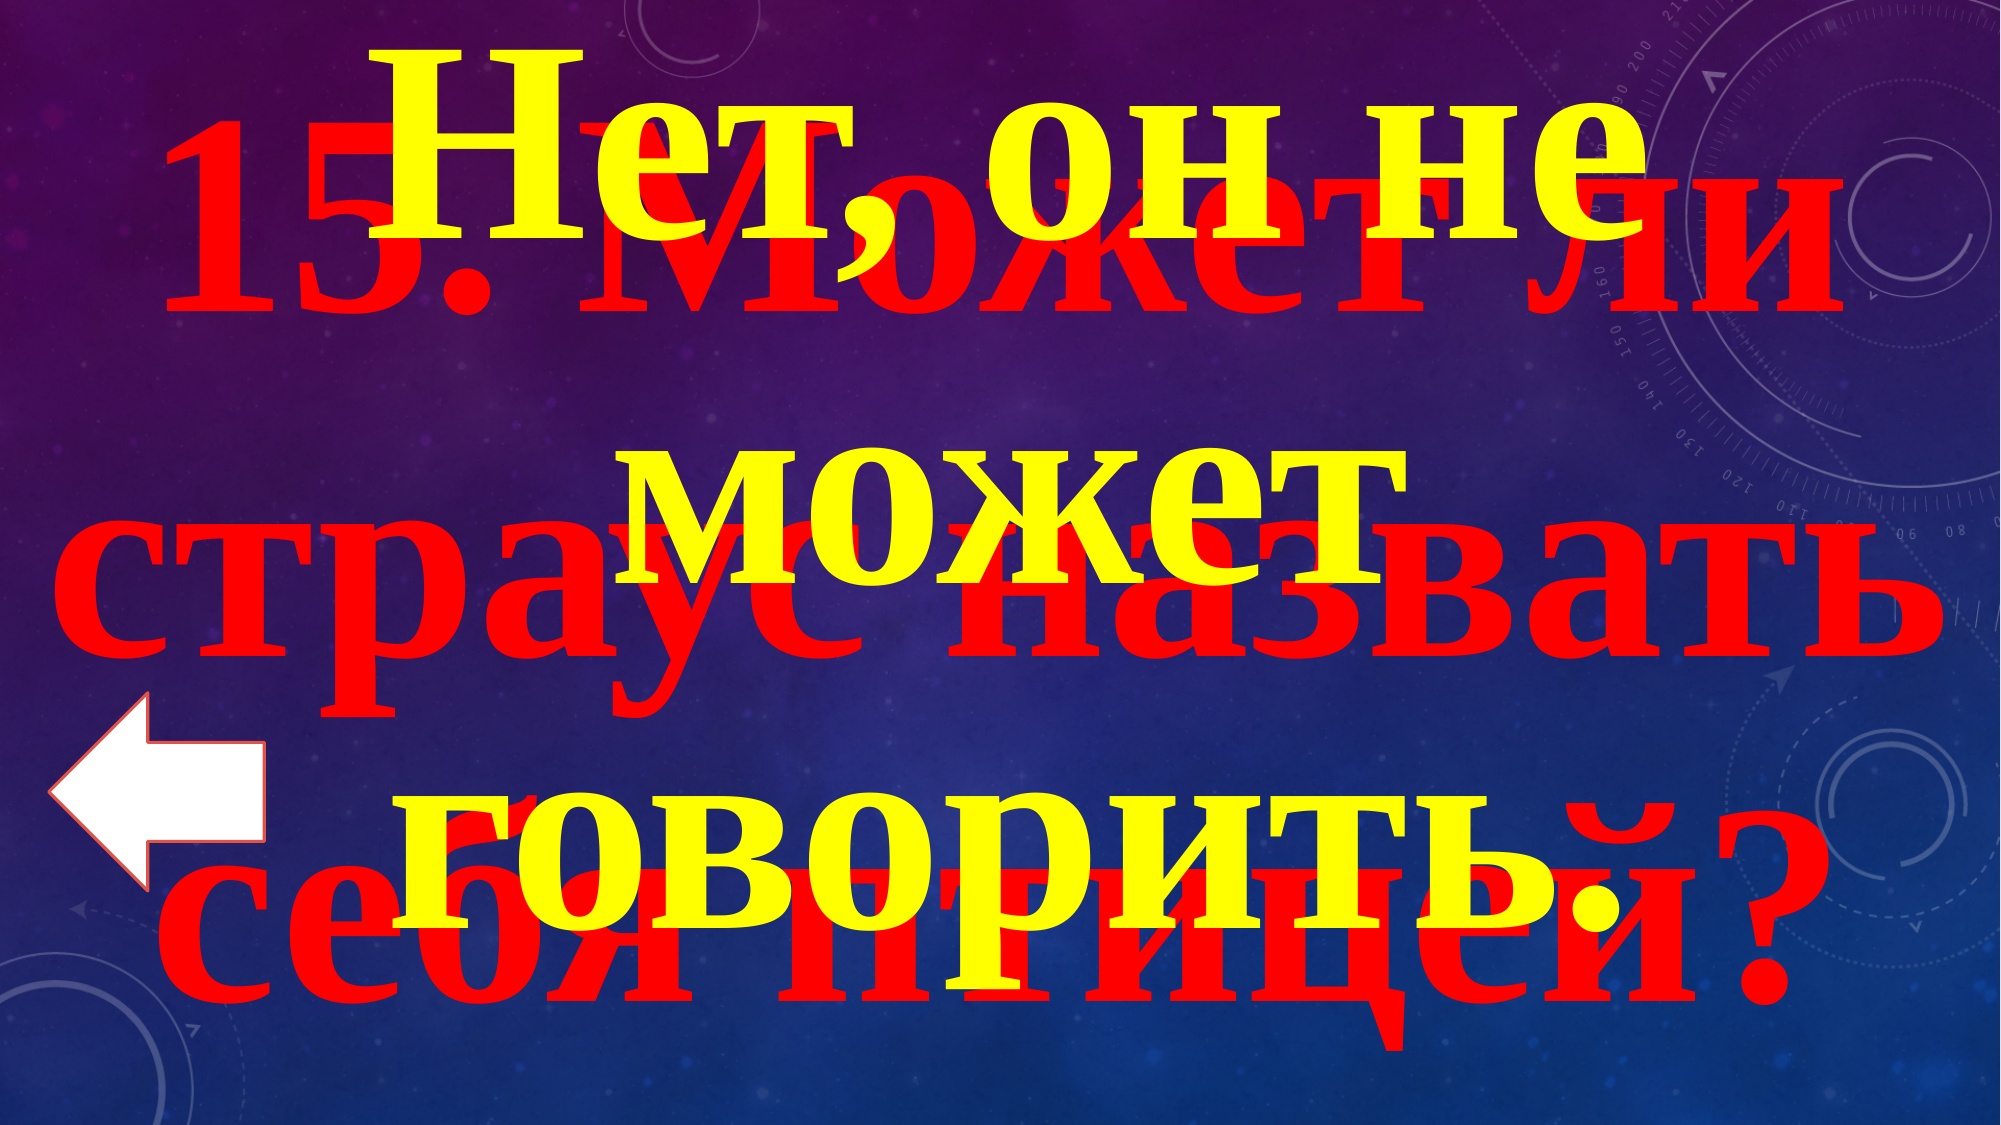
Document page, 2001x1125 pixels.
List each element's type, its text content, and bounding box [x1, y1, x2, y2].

text_box 15. Может ли страус назвать себя птицей? [13, 16, 1984, 1067]
text_box [47, 691, 266, 893]
picture [0, 0, 2001, 1125]
text_box Нет, он не может говорить. [48, 0, 1971, 993]
